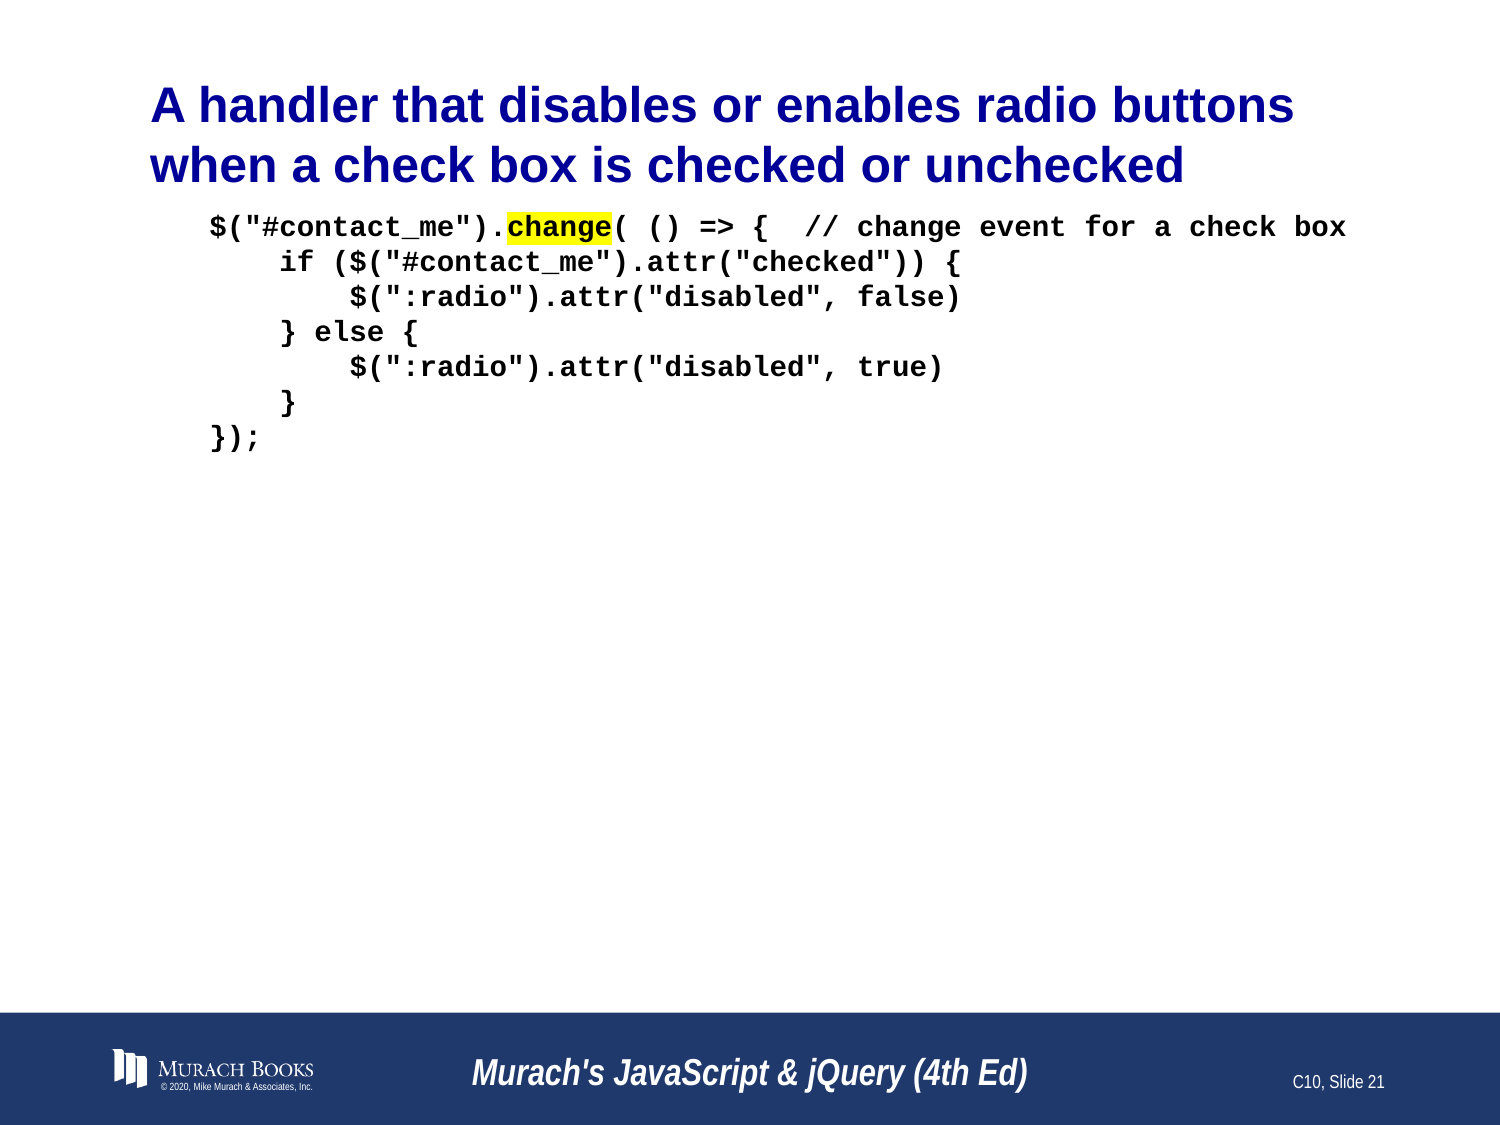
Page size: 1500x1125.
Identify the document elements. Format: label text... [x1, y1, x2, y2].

slide_number C10, Slide 21 [1087, 1025, 1400, 1100]
slide_number Murach's JavaScript & jQuery (4th Ed) [463, 1025, 1050, 1100]
title A handler that disables or enables radio buttons when a check box is checked or unchecked [150, 72, 1350, 194]
list $("#contact_me").change( () => { // change event for a check box if ($("#contact_me").attr("checked")) { $(":radio").attr("disabled", false) } else { $(":radio").attr("disabled", true) } }); [137, 200, 1375, 1000]
footer © 2020, Mike Murach & Associates, Inc. [12, 1025, 463, 1100]
